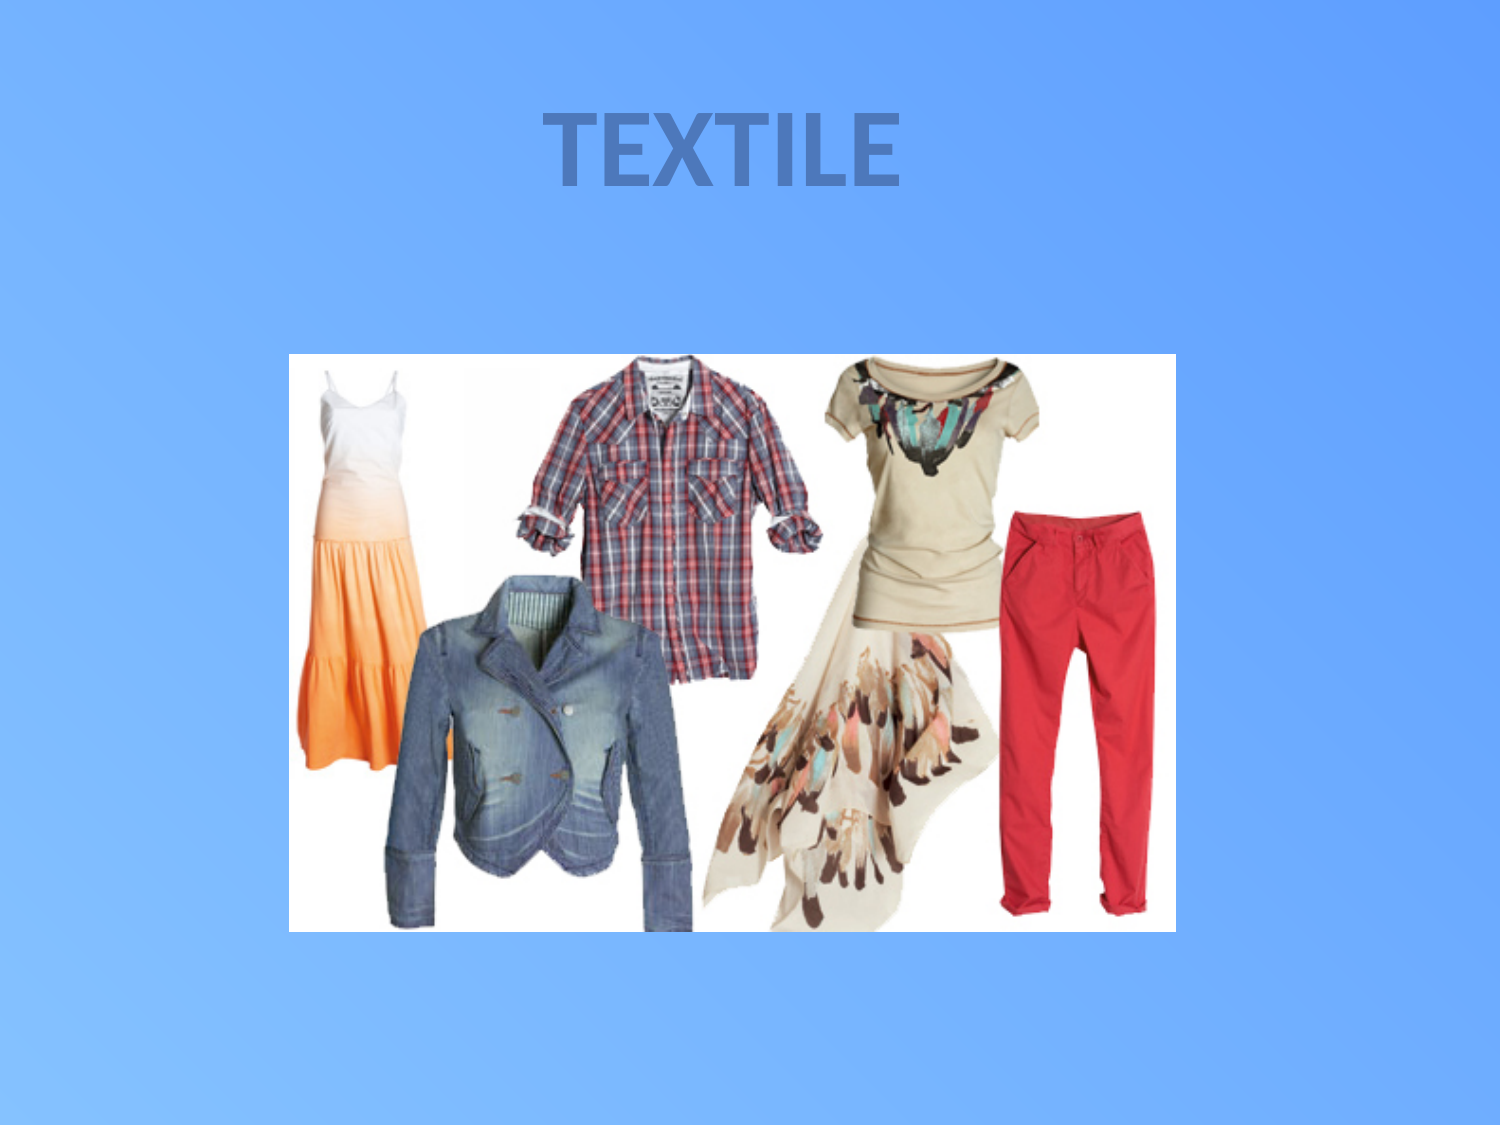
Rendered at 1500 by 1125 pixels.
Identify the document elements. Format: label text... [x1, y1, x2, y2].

picture [288, 353, 1176, 932]
text_box Textile [527, 66, 919, 352]
